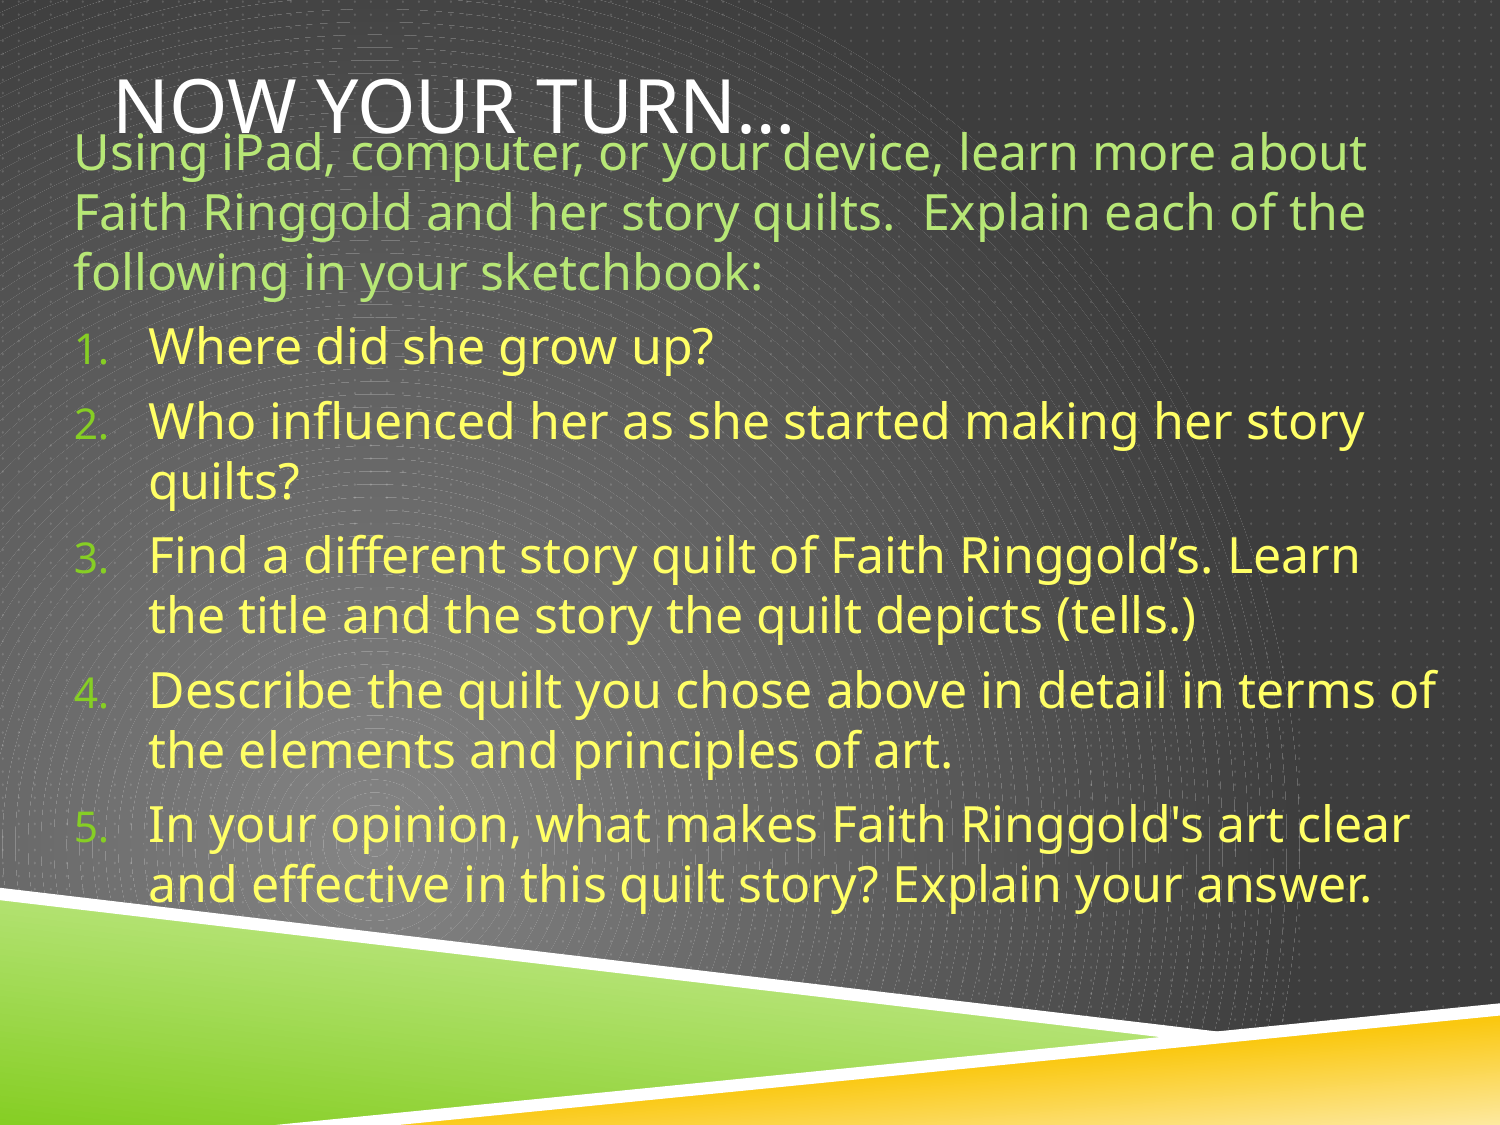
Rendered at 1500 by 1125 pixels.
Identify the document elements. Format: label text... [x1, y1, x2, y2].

list Using iPad, computer, or your device, learn more about Faith Ringgold and her story quilts. Explain each of the following in your sketchbook: Where did she grow up? Who influenced her as she started making her story quilts? Find a different story quilt of Faith Ringgold’s. Learn the title and the story the quilt depicts (tells.) Describe the quilt you chose above in detail in terms of the elements and principles of art. In your opinion, what makes Faith Ringgold's art clear and effective in this quilt story? Explain your answer. [62, 112, 1450, 1063]
title Now your turn… [112, 45, 1388, 112]
